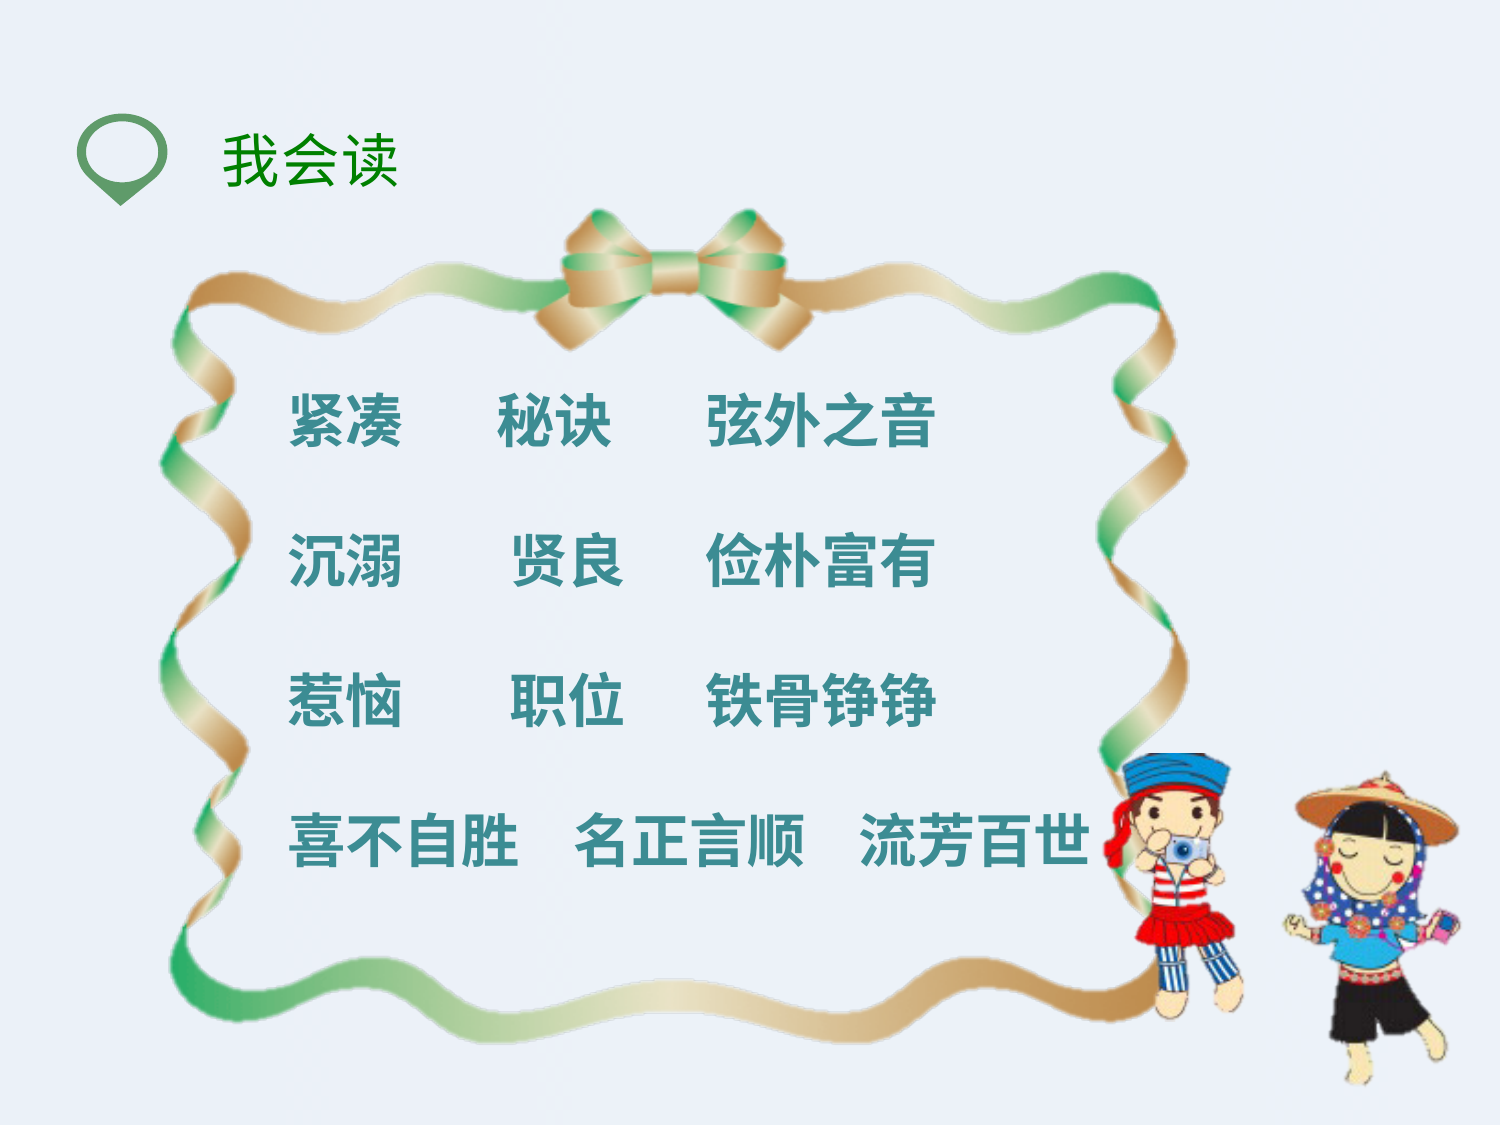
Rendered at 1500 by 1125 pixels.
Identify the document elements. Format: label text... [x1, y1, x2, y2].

picture [0, 0, 1500, 1125]
text_box [114, 202, 128, 208]
text_box [100, 112, 144, 117]
text_box 我会读 [3, 117, 618, 202]
